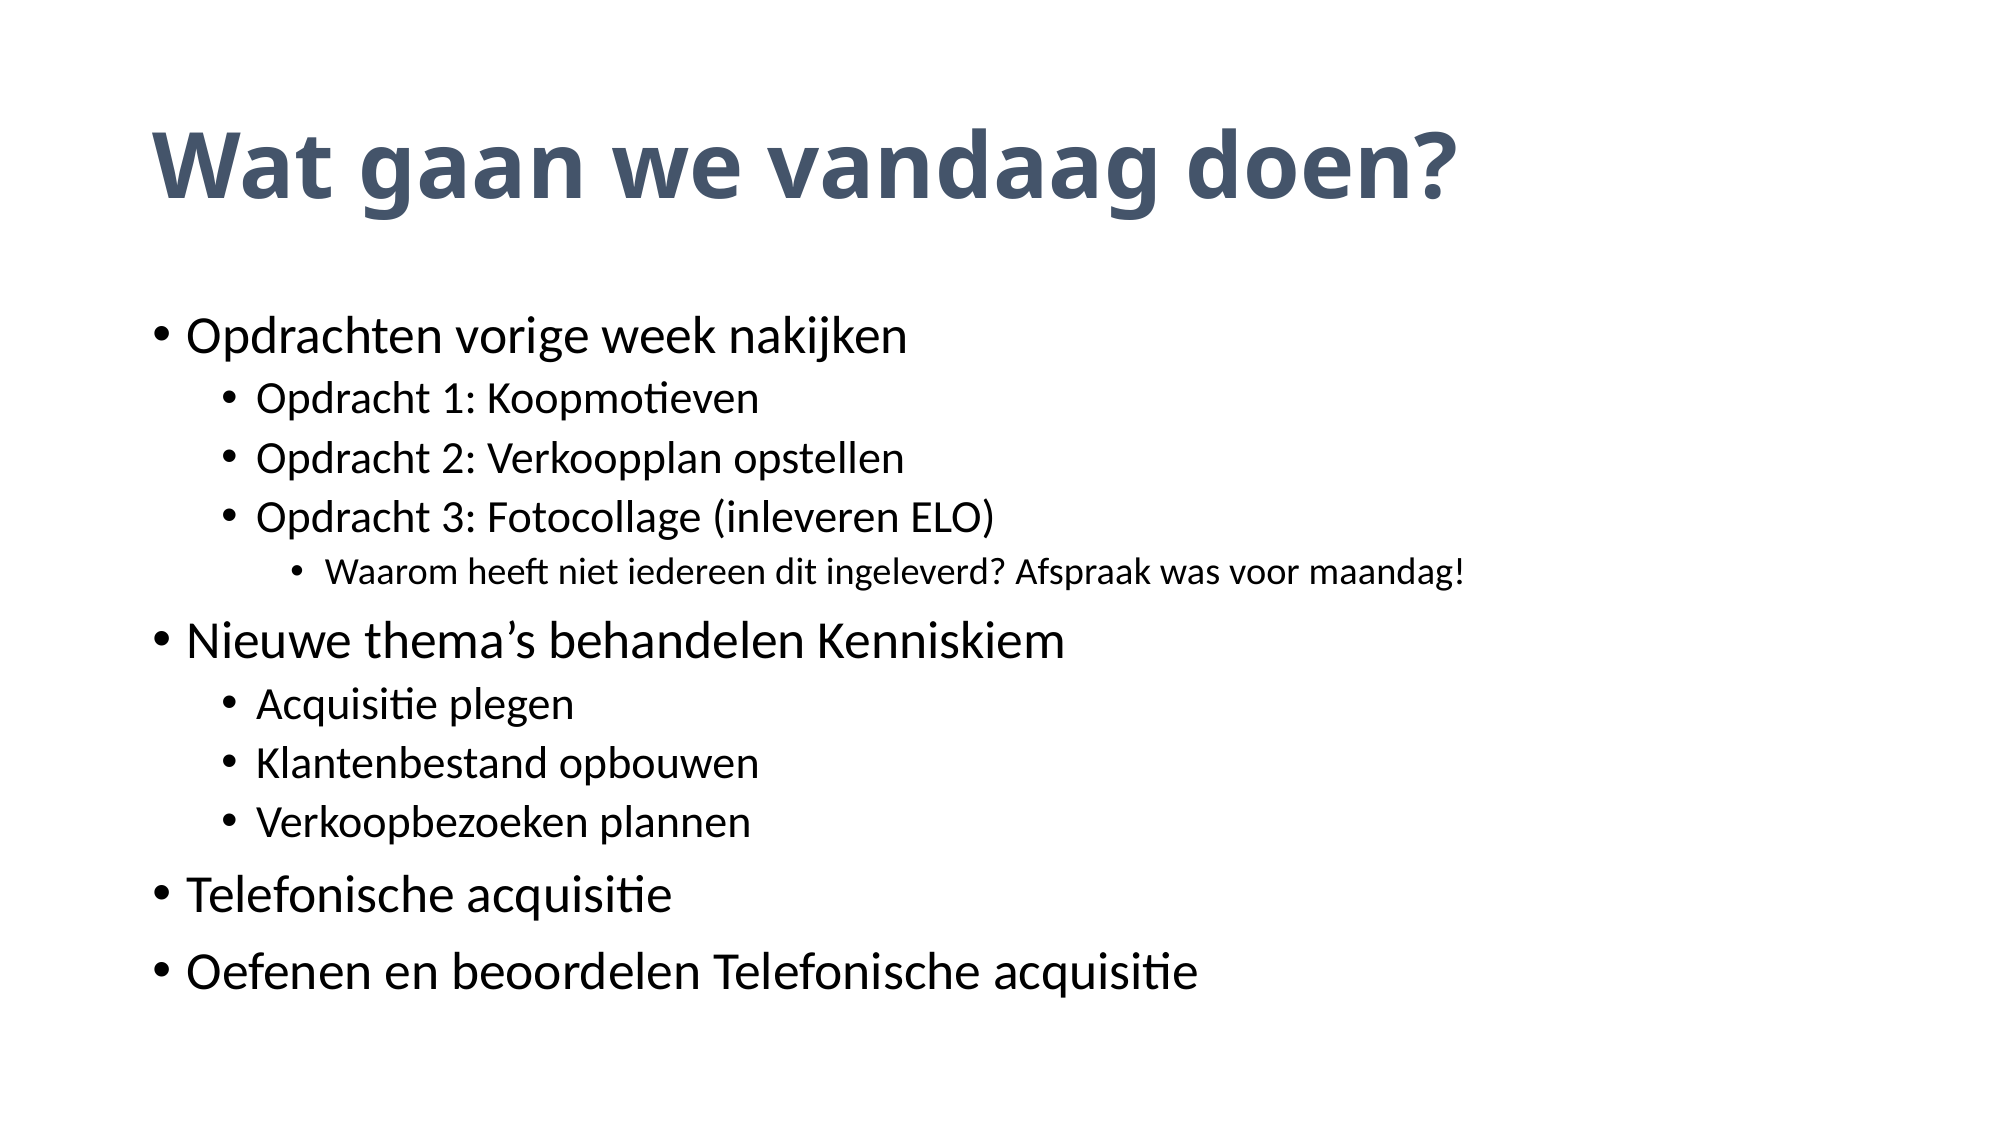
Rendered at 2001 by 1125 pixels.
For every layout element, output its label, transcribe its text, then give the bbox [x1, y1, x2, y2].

list Opdrachten vorige week nakijken Opdracht 1: Koopmotieven Opdracht 2: Verkoopplan opstellen Opdracht 3: Fotocollage (inleveren ELO) Waarom heeft niet iedereen dit ingeleverd? Afspraak was voor maandag! Nieuwe thema’s behandelen Kenniskiem Acquisitie plegen Klantenbestand opbouwen Verkoopbezoeken plannen Telefonische acquisitie Oefenen en beoordelen Telefonische acquisitie [137, 299, 1863, 1014]
title Wat gaan we vandaag doen? [137, 59, 1863, 278]
